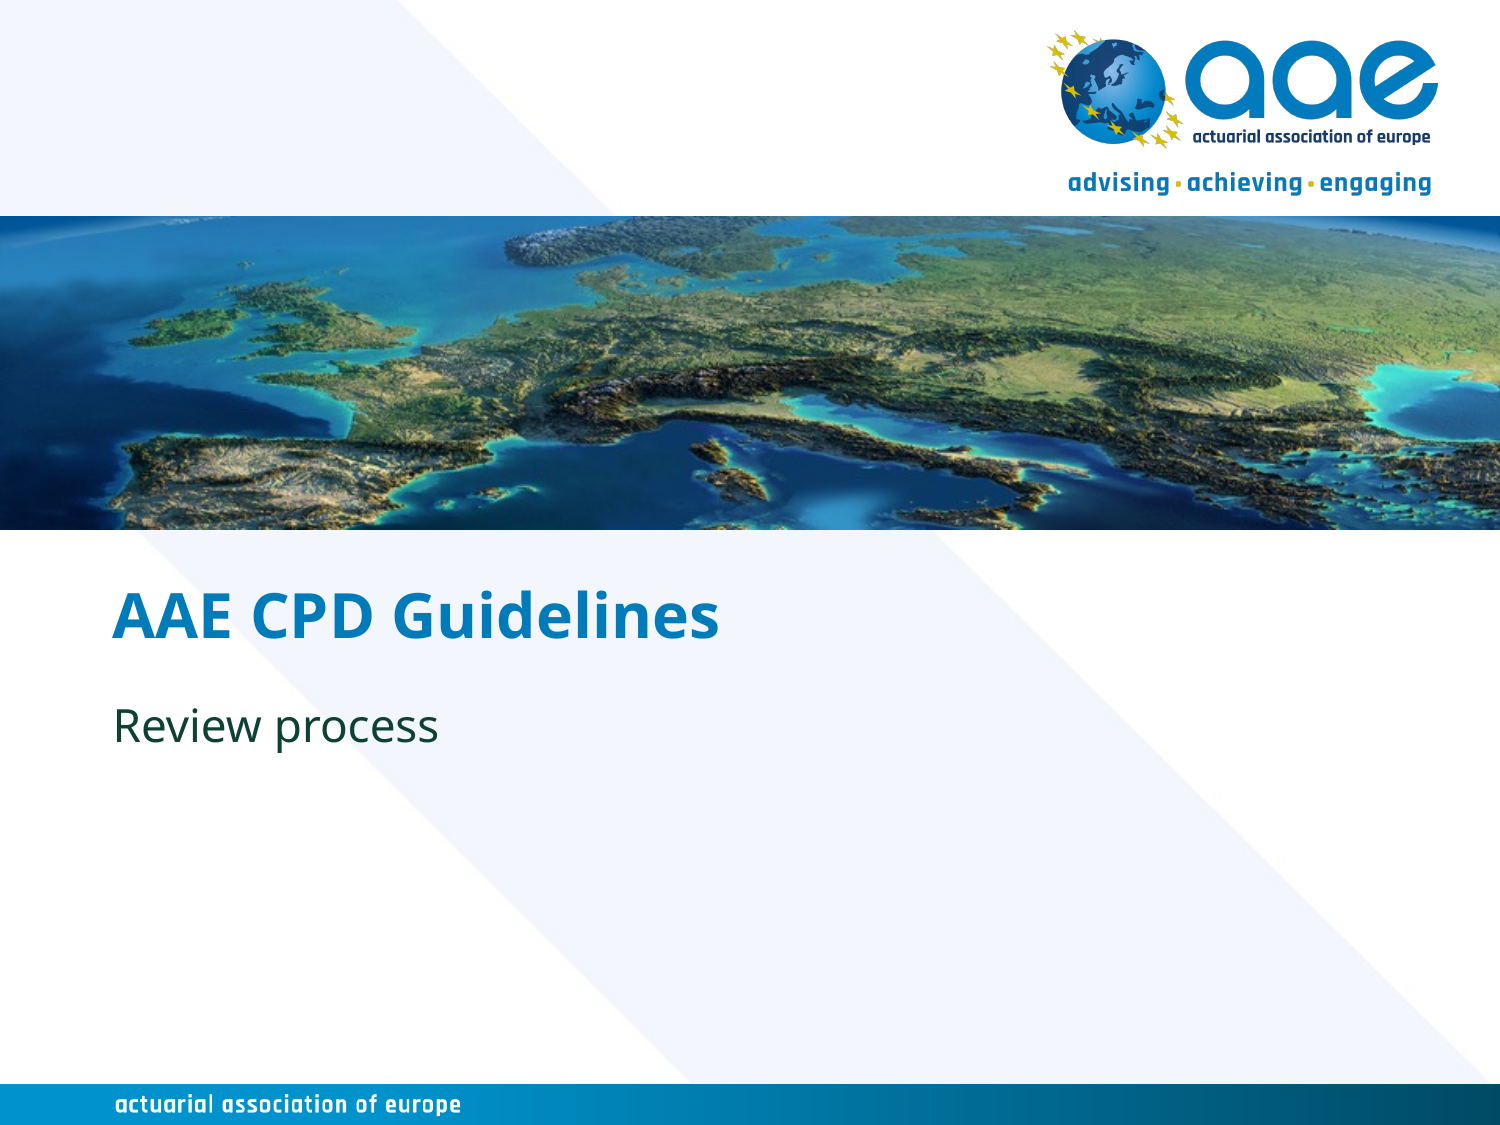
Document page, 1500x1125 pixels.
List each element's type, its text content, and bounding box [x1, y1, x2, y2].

subtitle Review process [112, 685, 1350, 749]
picture [0, 0, 1500, 1083]
title AAE CPD Guidelines [112, 530, 1350, 652]
